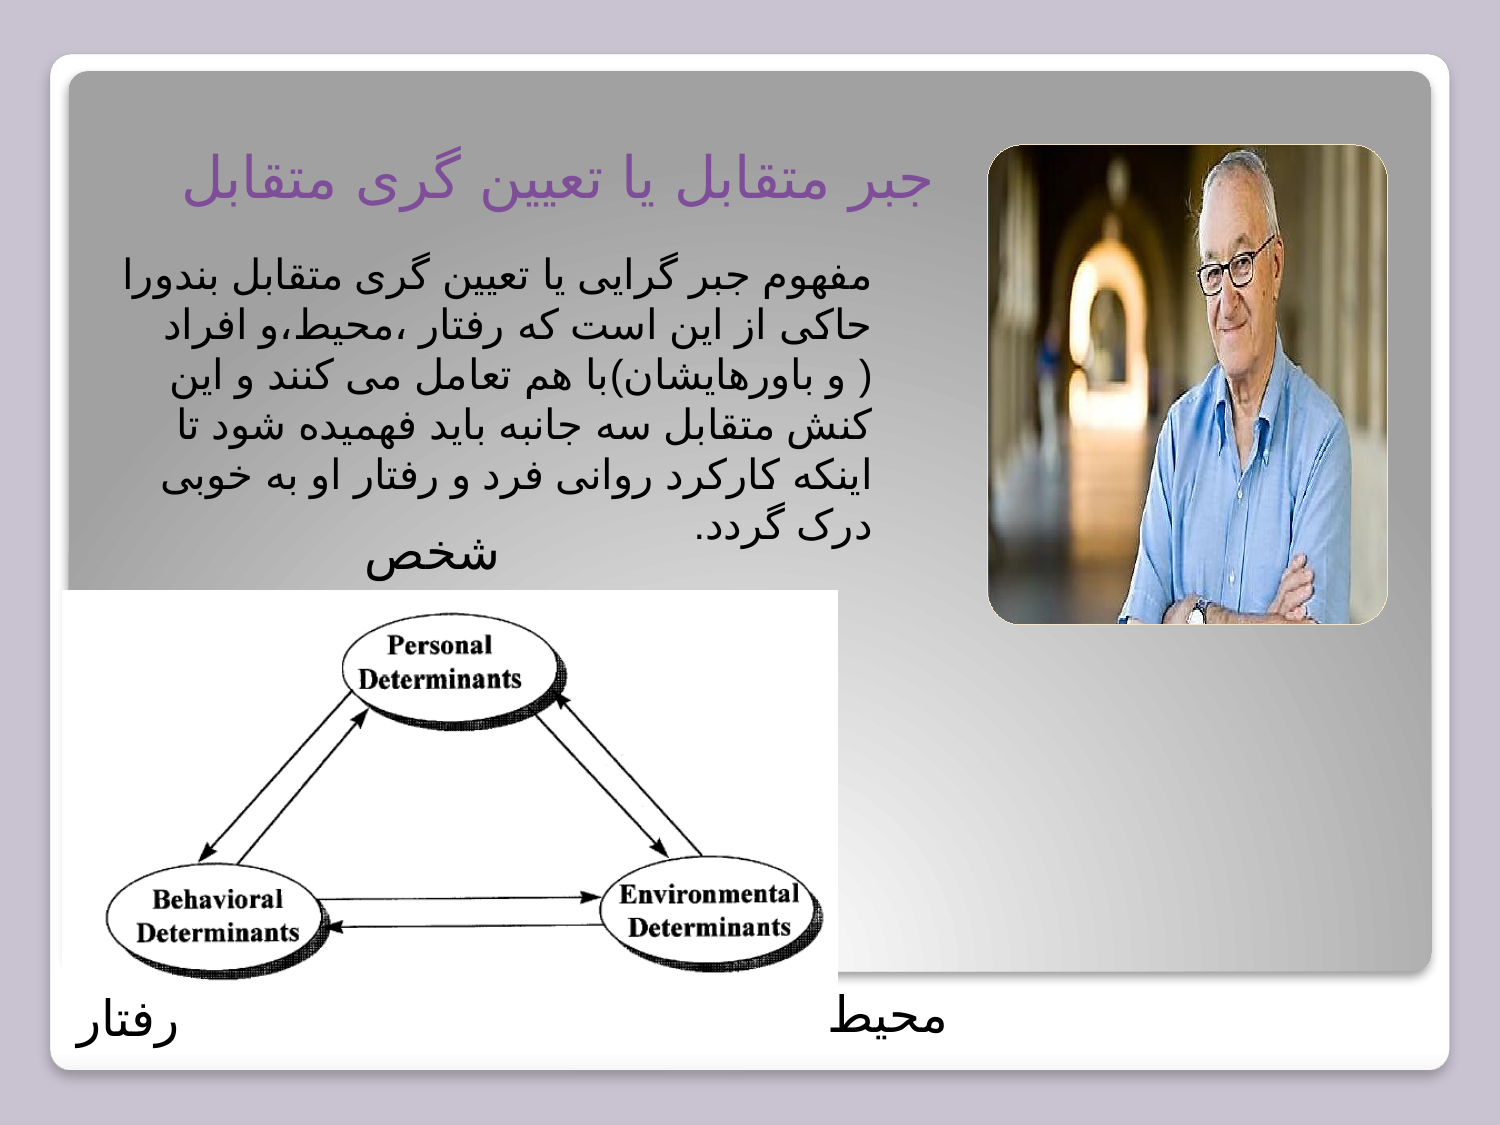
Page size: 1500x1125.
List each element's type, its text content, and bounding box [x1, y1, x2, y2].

picture [987, 144, 1388, 626]
text_box شخص [349, 556, 638, 587]
text_box مفهوم جبر گرایی یا تعیین گری متقابل بندورا حاکی از این است که رفتار ،محیط،و افراد ( و باورهایشان)با هم تعامل می کنند و این کنش متقابل سه جانبه باید فهمیده شود تا اینکه کارکرد روانی فرد و رفتار او به خوبی درک گردد. [99, 240, 888, 556]
picture [62, 590, 838, 989]
text_box محیط [812, 974, 1075, 1050]
text_box جبر متقابل یا تعیین گری متقابل [148, 62, 950, 218]
text_box رفتار [62, 999, 275, 1054]
